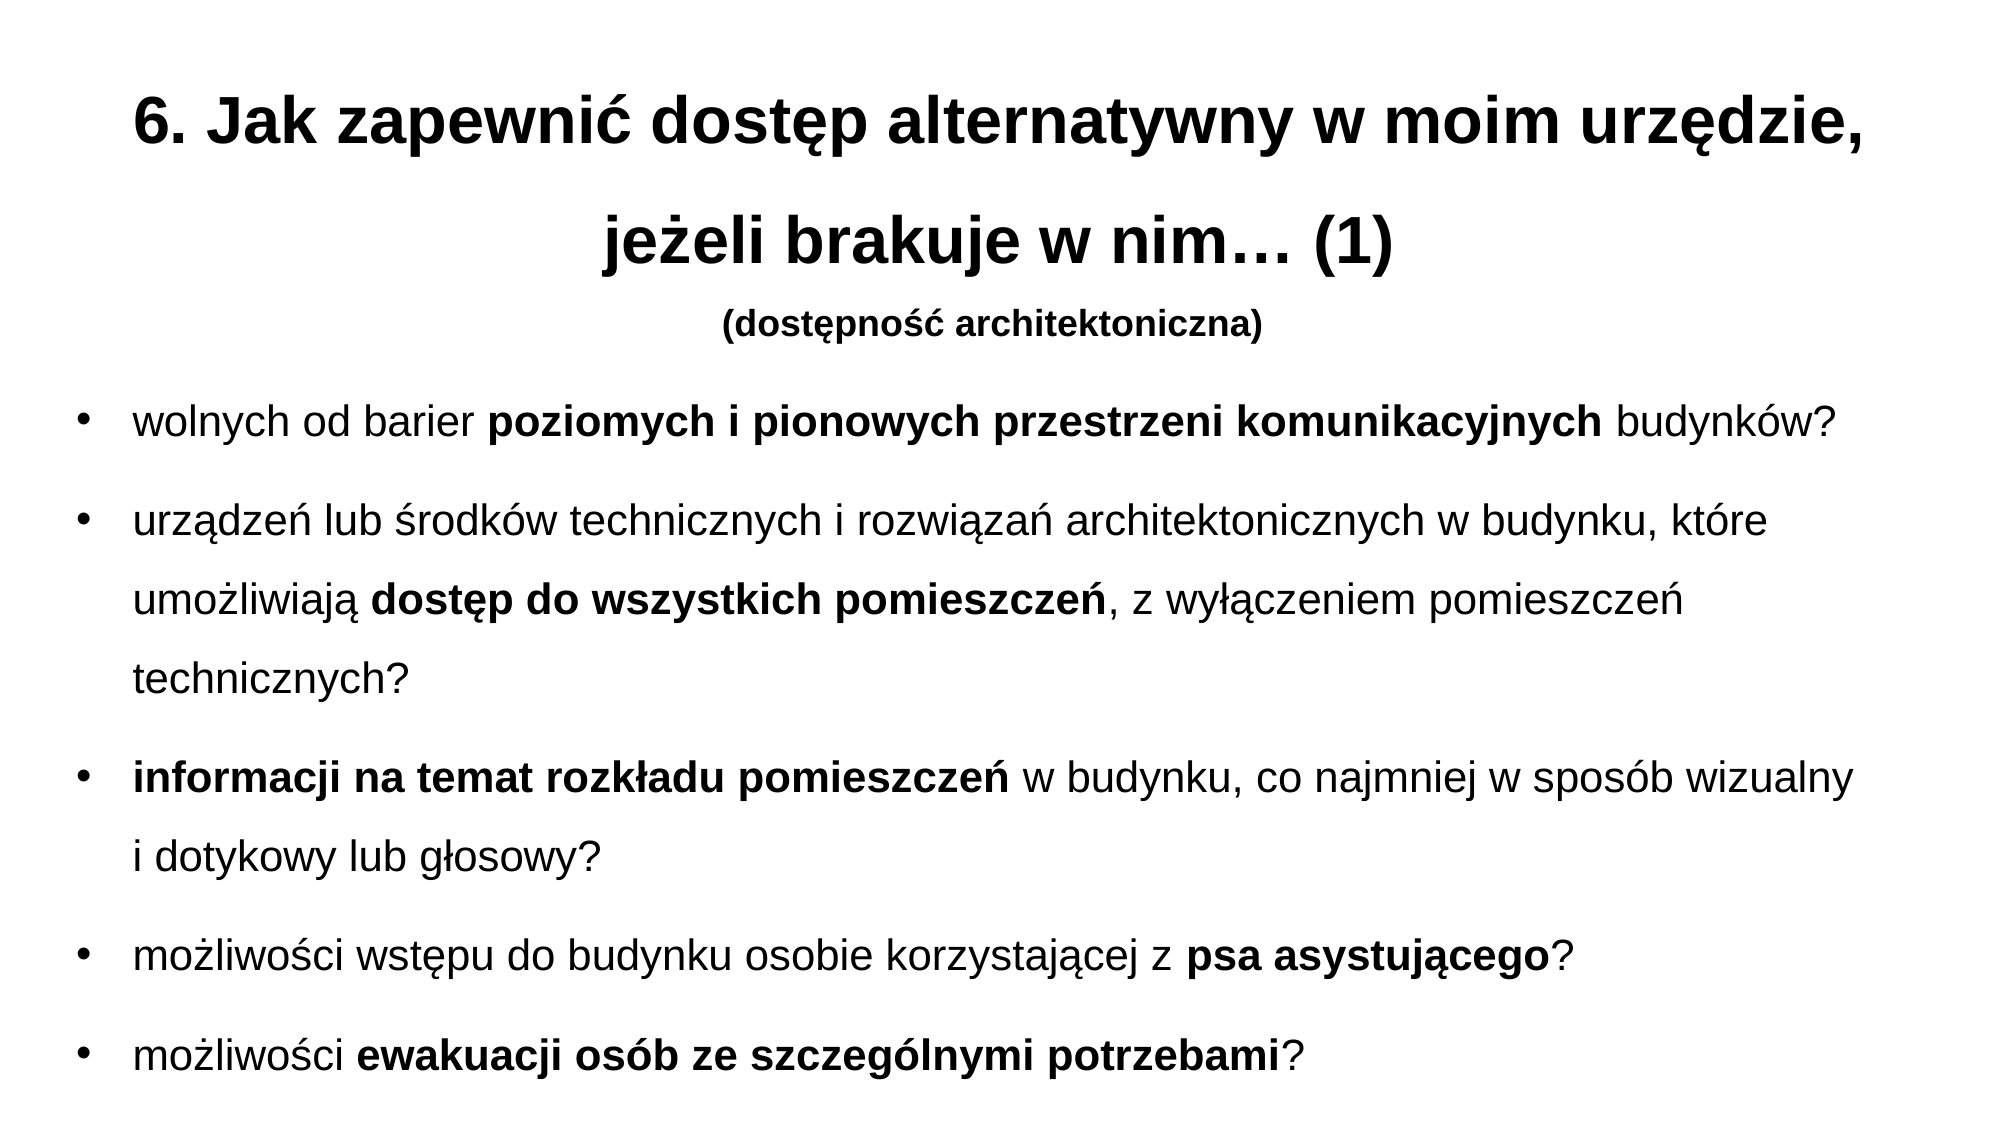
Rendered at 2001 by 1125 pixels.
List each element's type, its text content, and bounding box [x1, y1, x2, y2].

text_box (dostępność architektoniczna) [707, 291, 1293, 351]
text_box 6. Jak zapewnić dostęp alternatywny w moim urzędzie, jeżeli brakuje w nim… (1) [64, 29, 1936, 285]
subtitle wolnych od barier poziomych i pionowych przestrzeni komunikacyjnych budynków? urządzeń lub środków technicznych i rozwiązań architektonicznych w budynku, które umożliwiają dostęp do wszystkich pomieszczeń, z wyłączeniem pomieszczeń technicznych? informacji na temat rozkładu pomieszczeń w budynku, co najmniej w sposób wizualny i dotykowy lub głosowy? możliwości wstępu do budynku osobie korzystającej z psa asystującego? możliwości ewakuacji osób ze szczególnymi potrzebami? [61, 358, 1988, 993]
